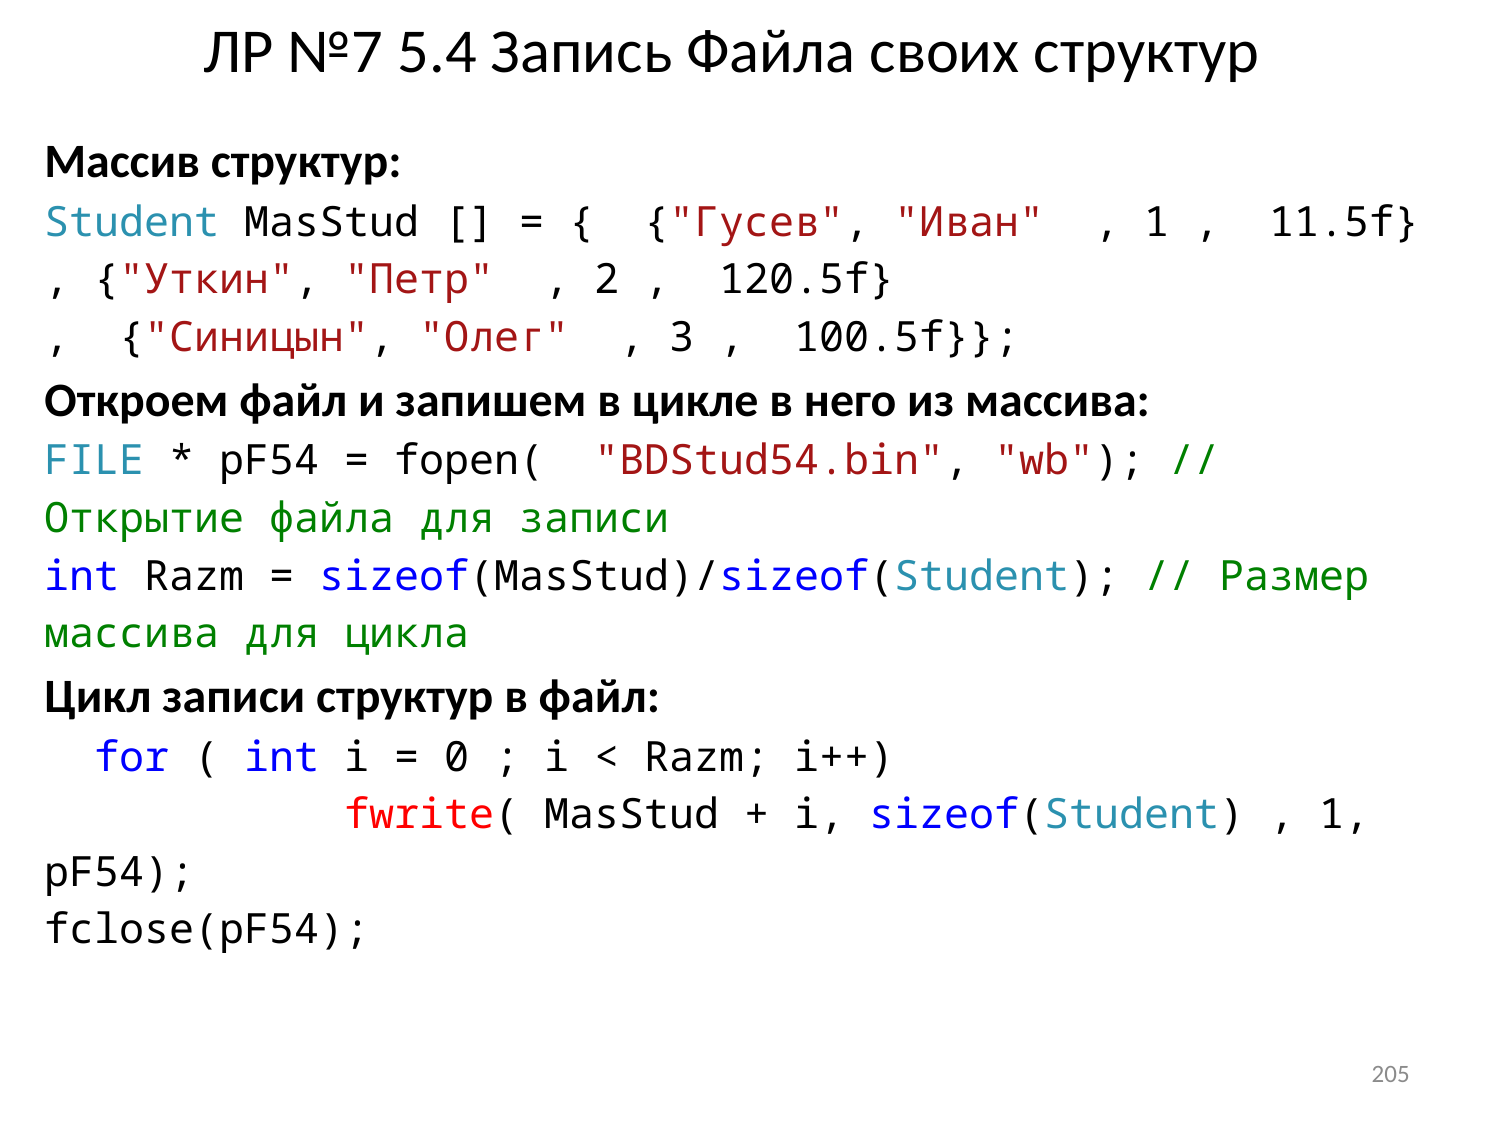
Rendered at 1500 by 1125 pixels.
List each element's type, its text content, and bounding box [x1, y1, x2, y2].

slide_number 205 [1074, 1042, 1425, 1103]
title ЛР №7 5.4 Запись Файла своих структур [147, 0, 1317, 95]
text_box Массив структур: Student MasStud [] = { {"Гусев", "Иван" , 1 , 11.5f} , {"Уткин", "Петр" , 2 , 120.5f} , {"Синицын", "Олег" , 3 , 100.5f}}; Откроем файл и запишем в цикле в него из массива: FILE * pF54 = fopen( "BDStud54.bin", "wb"); // Открытие файла для записи int Razm = sizeof(MasStud)/sizeof(Student); // Размер массива для цикла Цикл записи структур в файл: for ( int i = 0 ; i < Razm; i++) fwrite( MasStud + i, sizeof(Student) , 1, pF54); fclose(pF54); [29, 113, 1453, 953]
